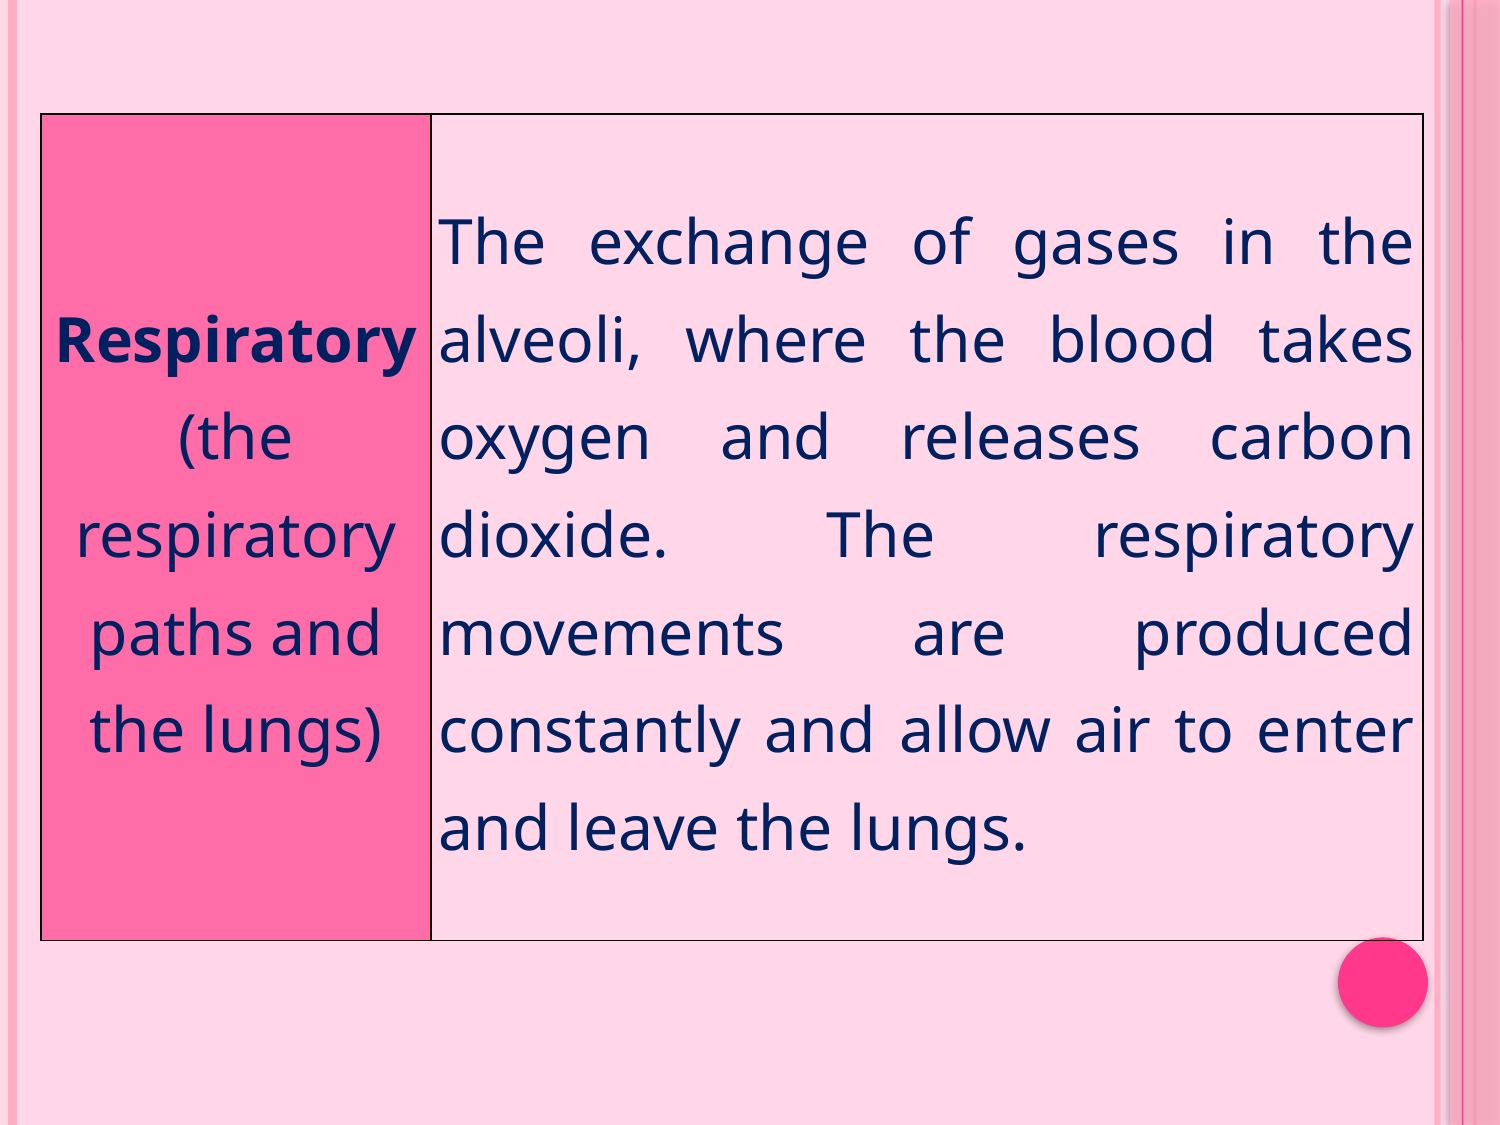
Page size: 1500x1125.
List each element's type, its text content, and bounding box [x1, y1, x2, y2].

table_header The exchange of gases in the alveoli, where the blood takes oxygen and releases carbon dioxide. The respiratory movements are produced constantly and allow air to enter and leave the lungs. [432, 115, 1422, 940]
table_header Respiratory (the respiratory paths and the lungs) [42, 115, 430, 940]
